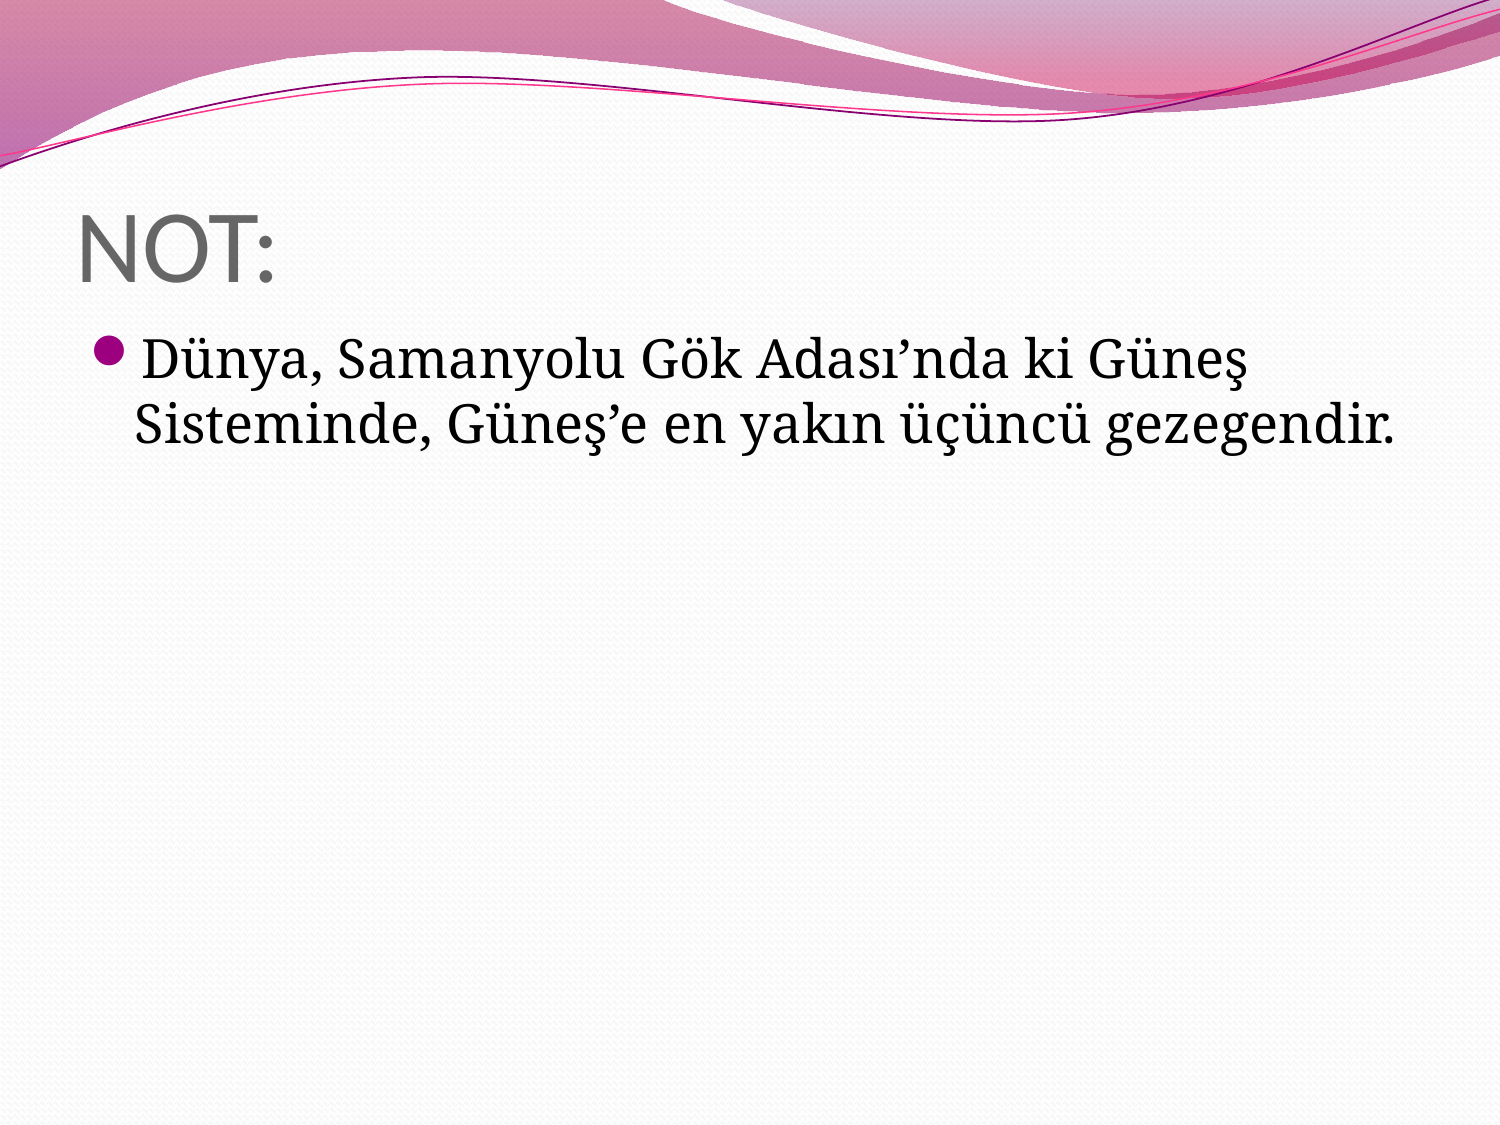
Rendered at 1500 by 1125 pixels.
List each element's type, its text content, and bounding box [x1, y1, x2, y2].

title NOT: [75, 115, 1425, 303]
list Dünya, Samanyolu Gök Adası’nda ki Güneş Sisteminde, Güneş’e en yakın üçüncü gezegendir. [75, 317, 1425, 1038]
